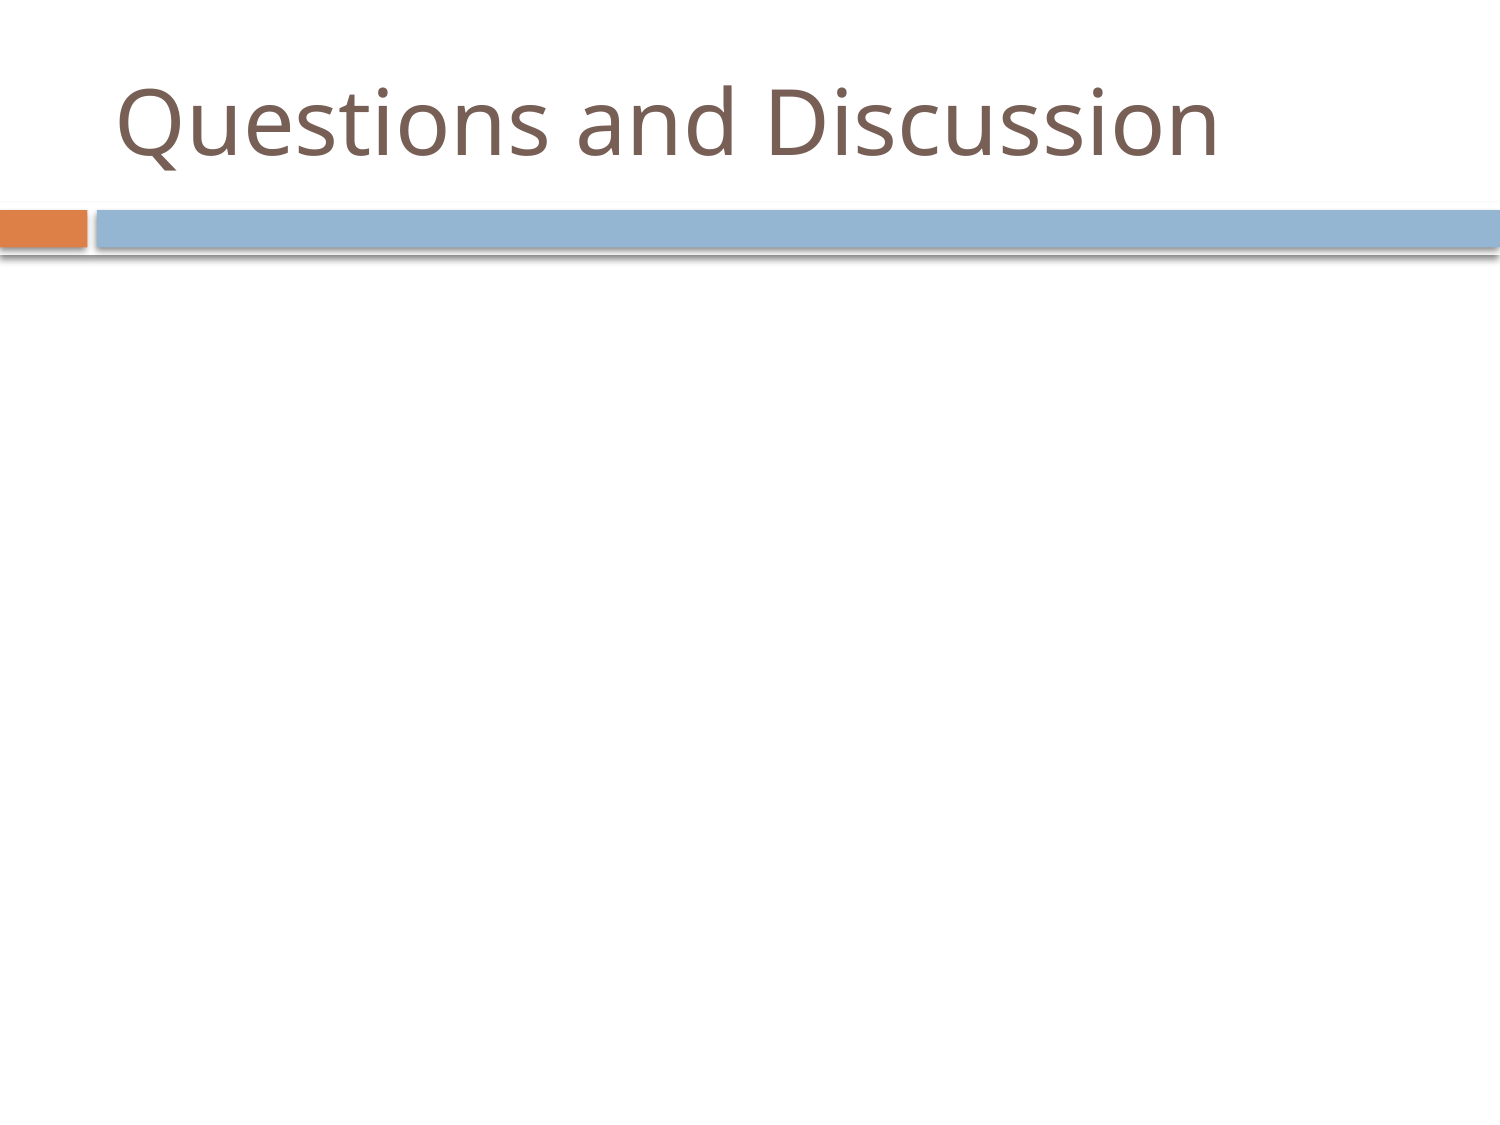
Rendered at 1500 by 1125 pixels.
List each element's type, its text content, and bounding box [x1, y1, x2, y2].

title Questions and Discussion [99, 37, 1438, 200]
